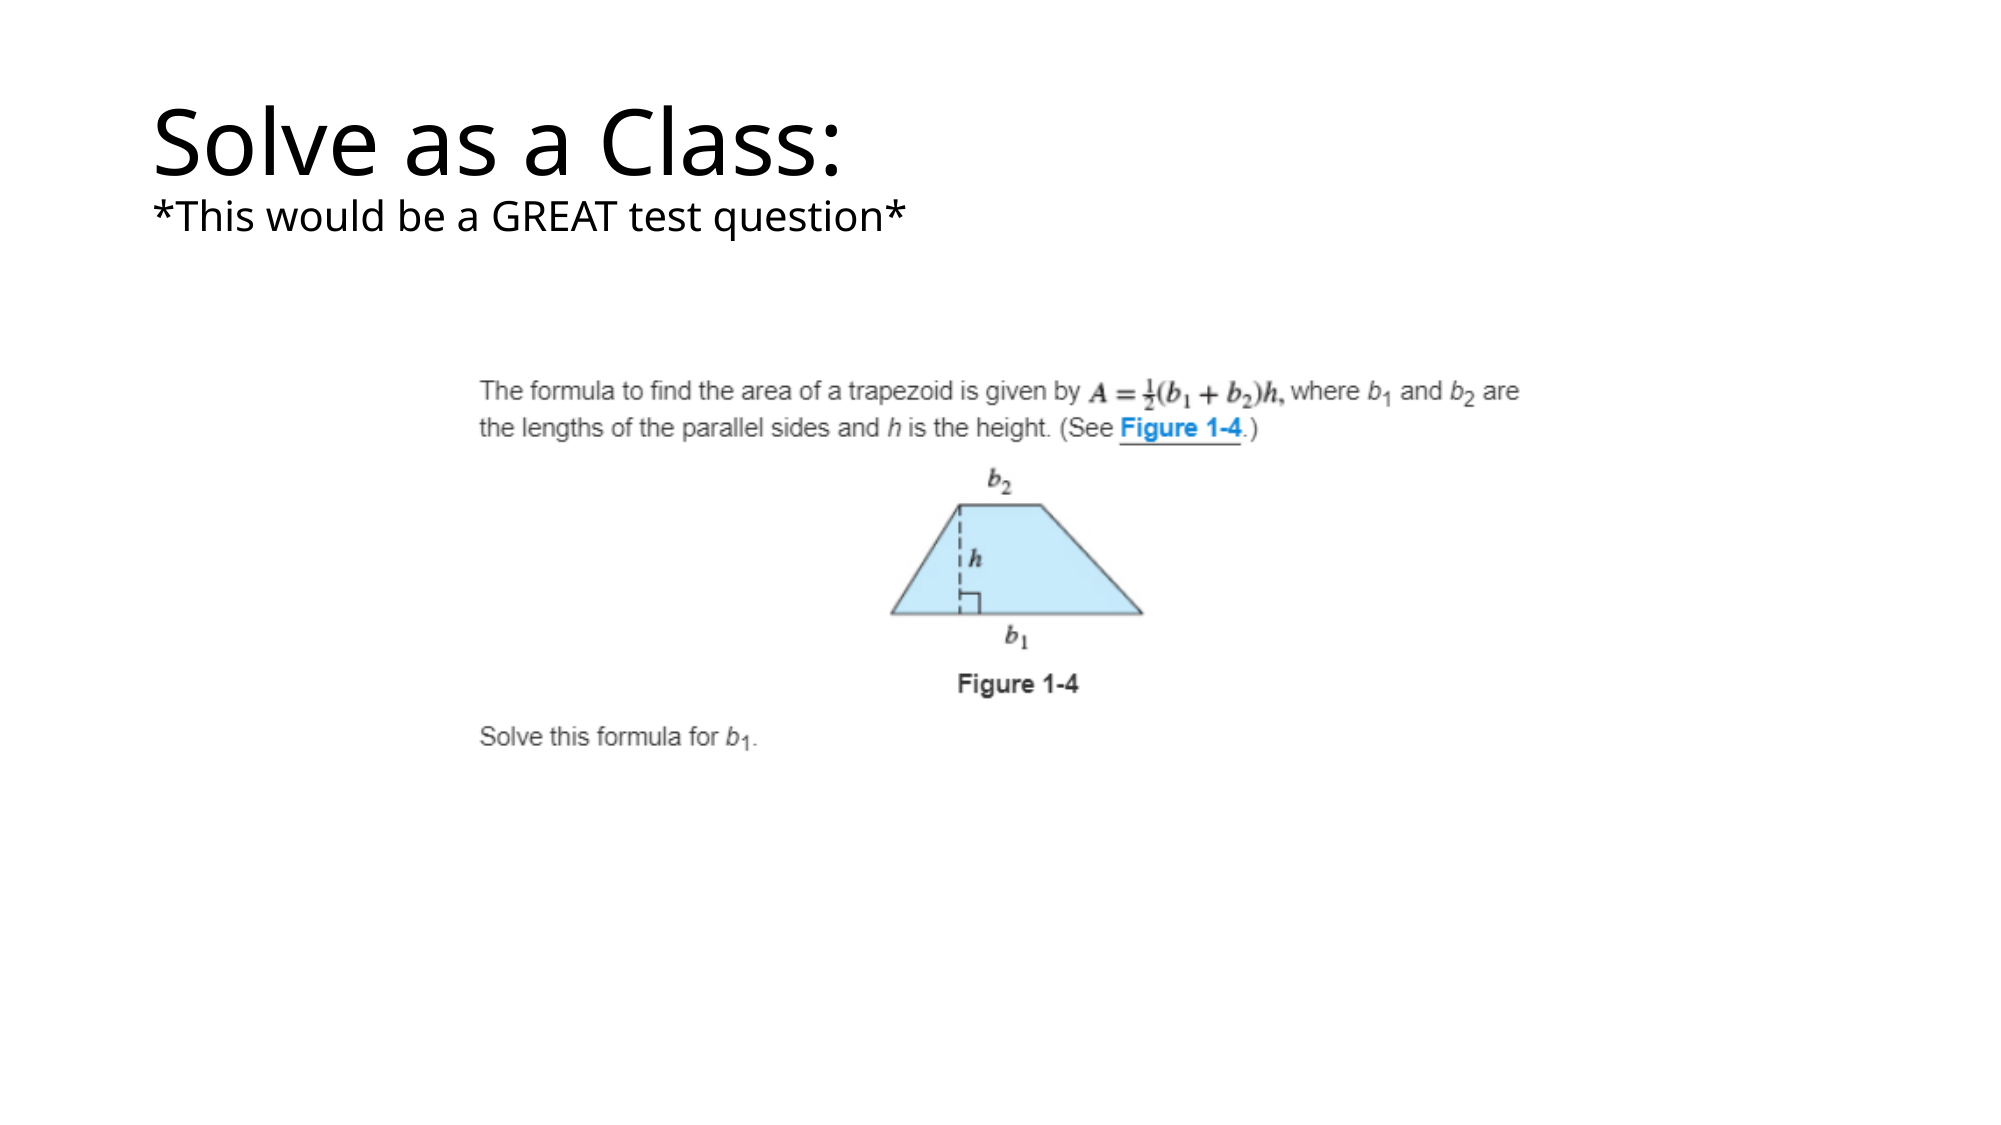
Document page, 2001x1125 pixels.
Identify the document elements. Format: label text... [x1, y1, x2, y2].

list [473, 365, 1527, 760]
title Solve as a Class: *This would be a GREAT test question* [137, 59, 1863, 278]
